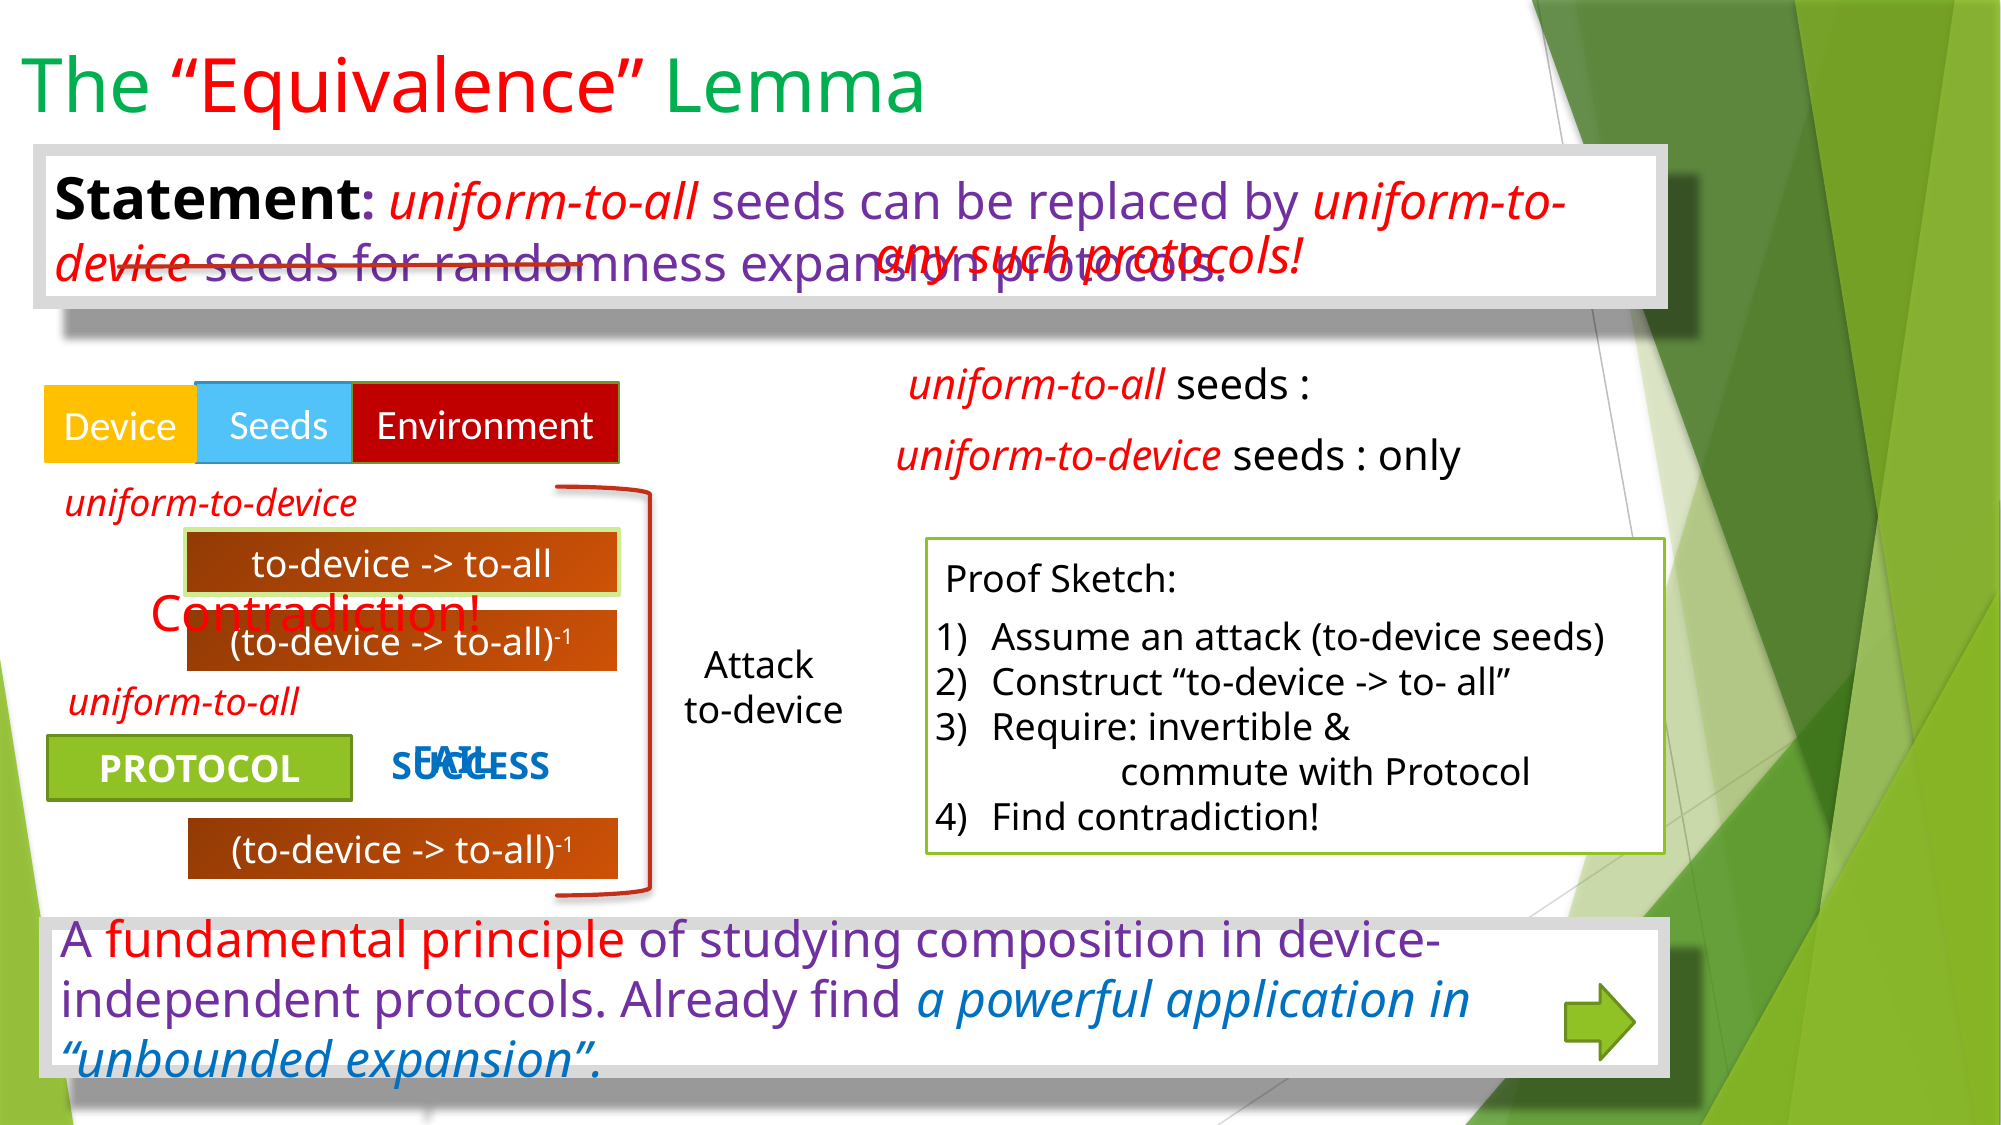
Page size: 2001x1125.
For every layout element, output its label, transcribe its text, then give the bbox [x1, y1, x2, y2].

text_box any such protocols! [860, 216, 1319, 292]
text_box Statement: uniform-to-all seeds can be replaced by uniform-to-device seeds for randomness expansion protocols. [39, 150, 1662, 303]
text_box Attack to-device [669, 633, 859, 738]
text_box Proof Sketch: [930, 547, 1192, 605]
text_box Contradiction! [135, 574, 498, 649]
text_box Seeds [195, 382, 351, 464]
text_box [925, 537, 1666, 855]
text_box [118, 263, 582, 268]
text_box (to-device -> to-all)-1 [184, 814, 622, 884]
text_box PROTOCOL [46, 734, 353, 802]
text_box uniform-to-device [49, 472, 373, 532]
text_box SUCCESS [376, 734, 565, 795]
text_box (to-device -> to-all)-1 [183, 606, 621, 675]
text_box The “Equivalence” Lemma [7, 30, 1557, 149]
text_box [44, 923, 1665, 1072]
text_box FAIL [397, 728, 509, 789]
text_box [554, 484, 652, 898]
text_box uniform-to-all [52, 670, 315, 731]
text_box Device [45, 386, 196, 462]
text_box Assume an attack (to-device seeds) Construct “to-device -> to- all” Require: invertible & commute with Protocol Find contradiction! [920, 605, 1620, 845]
text_box Environment [351, 382, 619, 464]
text_box to-device -> to-all [183, 527, 551, 597]
